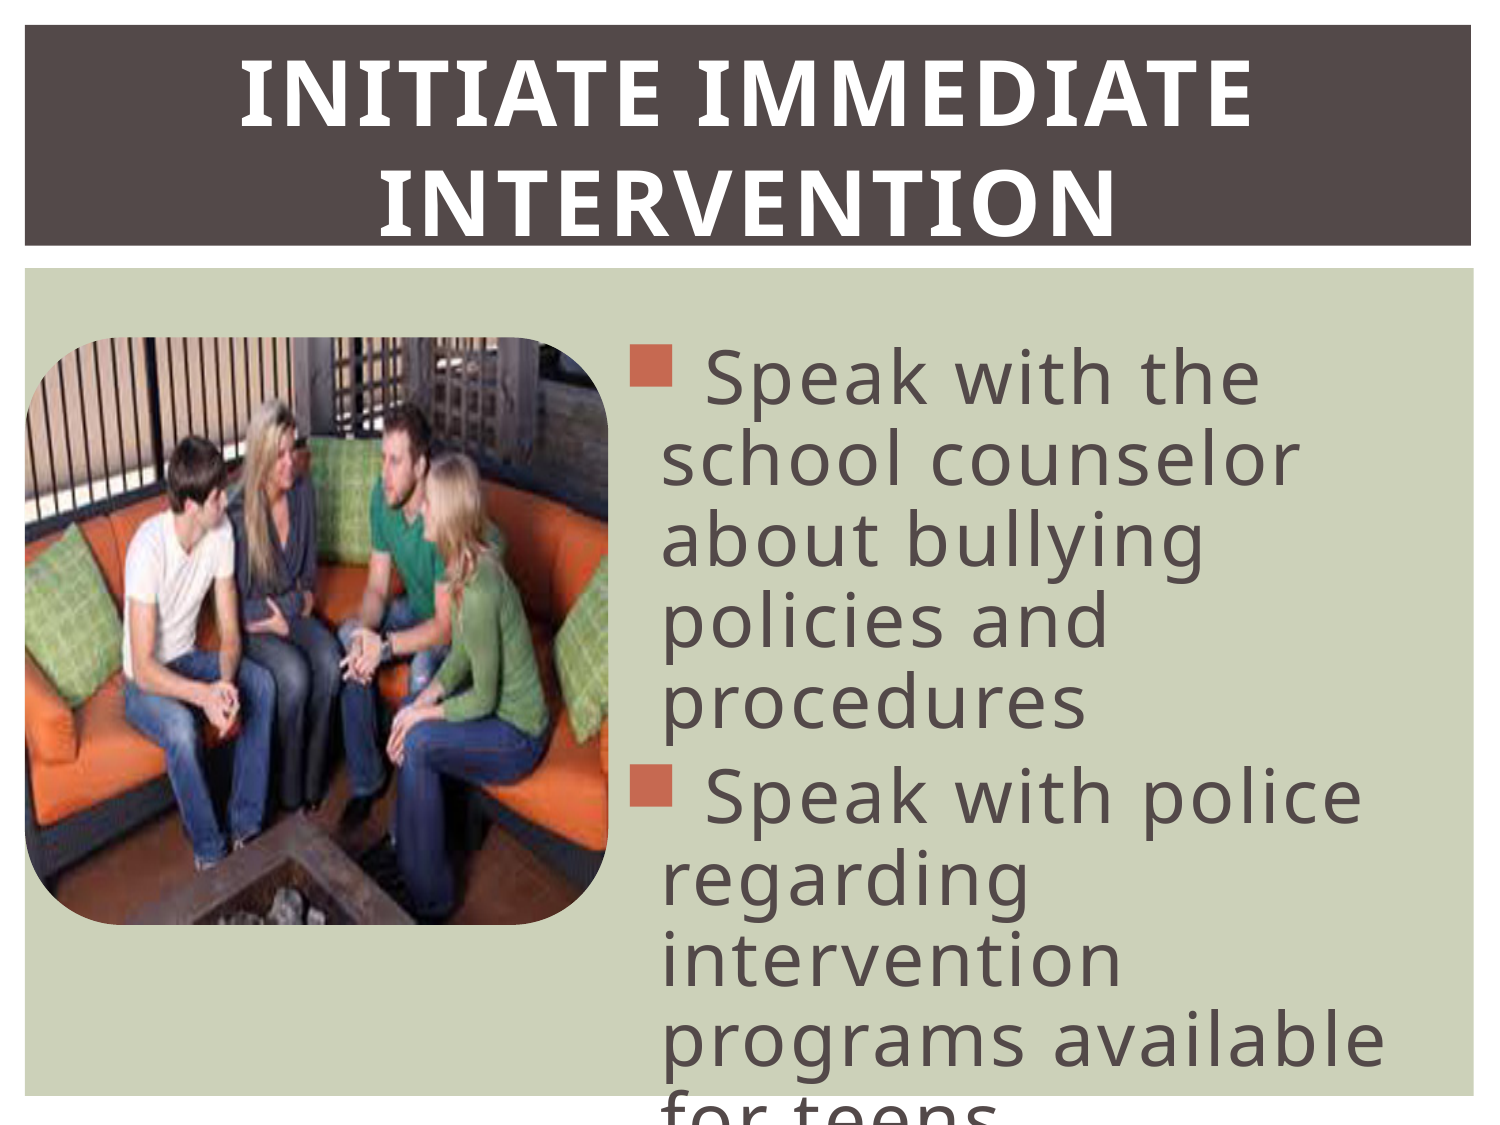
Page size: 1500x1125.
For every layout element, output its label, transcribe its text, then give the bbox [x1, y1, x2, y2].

list Speak with the school counselor about bullying policies and procedures Speak with police regarding intervention programs available for teens [600, 332, 1463, 1125]
title Initiate immediate intervention [62, 58, 1438, 232]
picture [24, 337, 609, 926]
